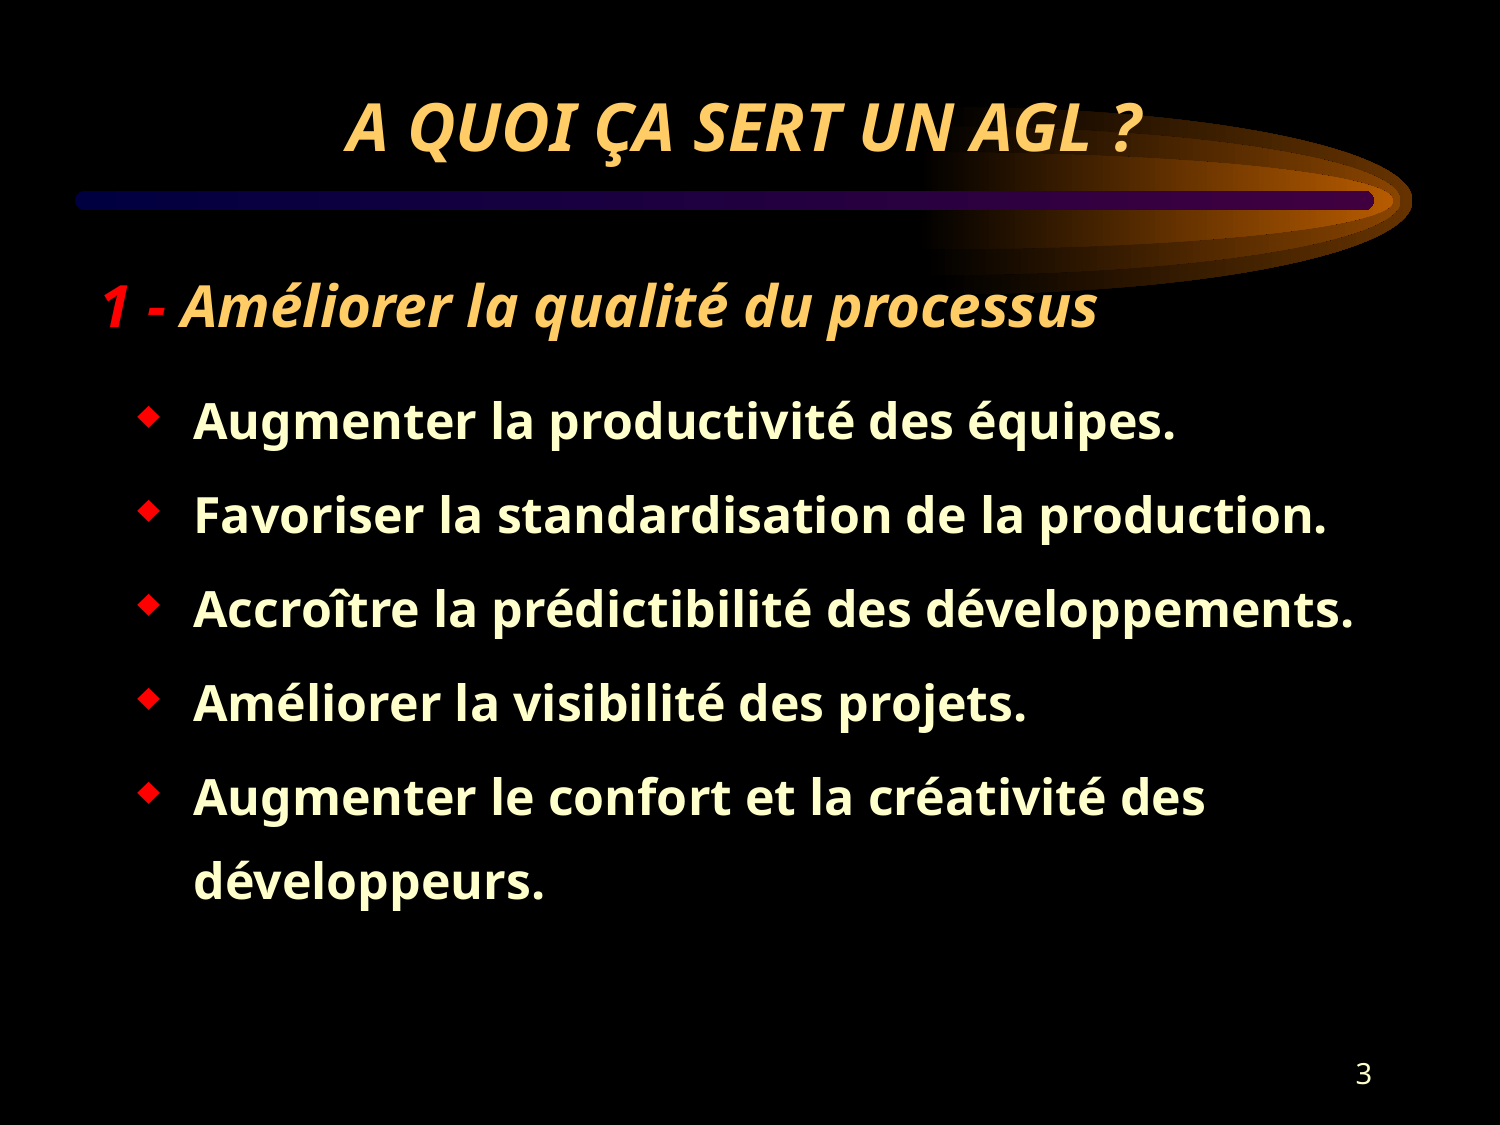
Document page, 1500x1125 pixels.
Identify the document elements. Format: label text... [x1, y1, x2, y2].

text_box 1 - Améliorer la qualité du processus [85, 261, 1115, 347]
title A QUOI ÇA SERT UN AGL ? [107, 53, 1383, 242]
slide_number 3 [1074, 1037, 1388, 1113]
list Augmenter la productivité des équipes. Favoriser la standardisation de la production. Accroître la prédictibilité des développements. Améliorer la visibilité des projets. Augmenter le confort et la créativité des développeurs. [121, 357, 1398, 1034]
